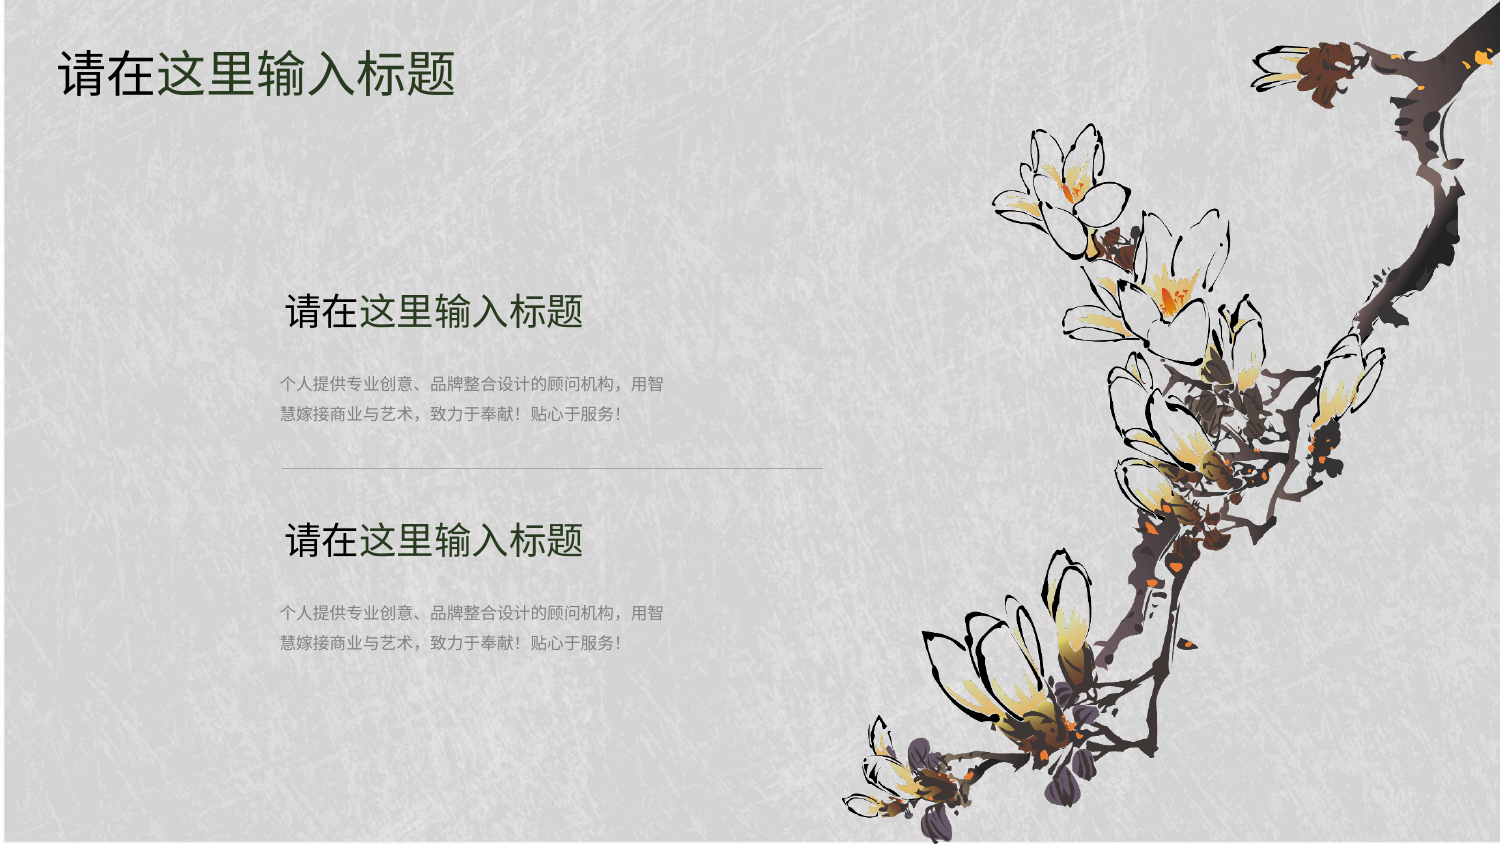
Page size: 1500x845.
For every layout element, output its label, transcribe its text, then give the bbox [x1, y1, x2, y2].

text_box 个人提供专业创意、品牌整合设计的顾问机构，用智慧嫁接商业与艺术，致力于奉献！贴心于服务！ [268, 587, 693, 659]
text_box 个人提供专业创意、品牌整合设计的顾问机构，用智慧嫁接商业与艺术，致力于奉献！贴心于服务！ [268, 358, 693, 430]
text_box 请在这里输入标题 [273, 282, 635, 339]
text_box 请在这里输入标题 [45, 36, 647, 109]
text_box 请在这里输入标题 [273, 511, 634, 568]
picture [0, 0, 1500, 844]
